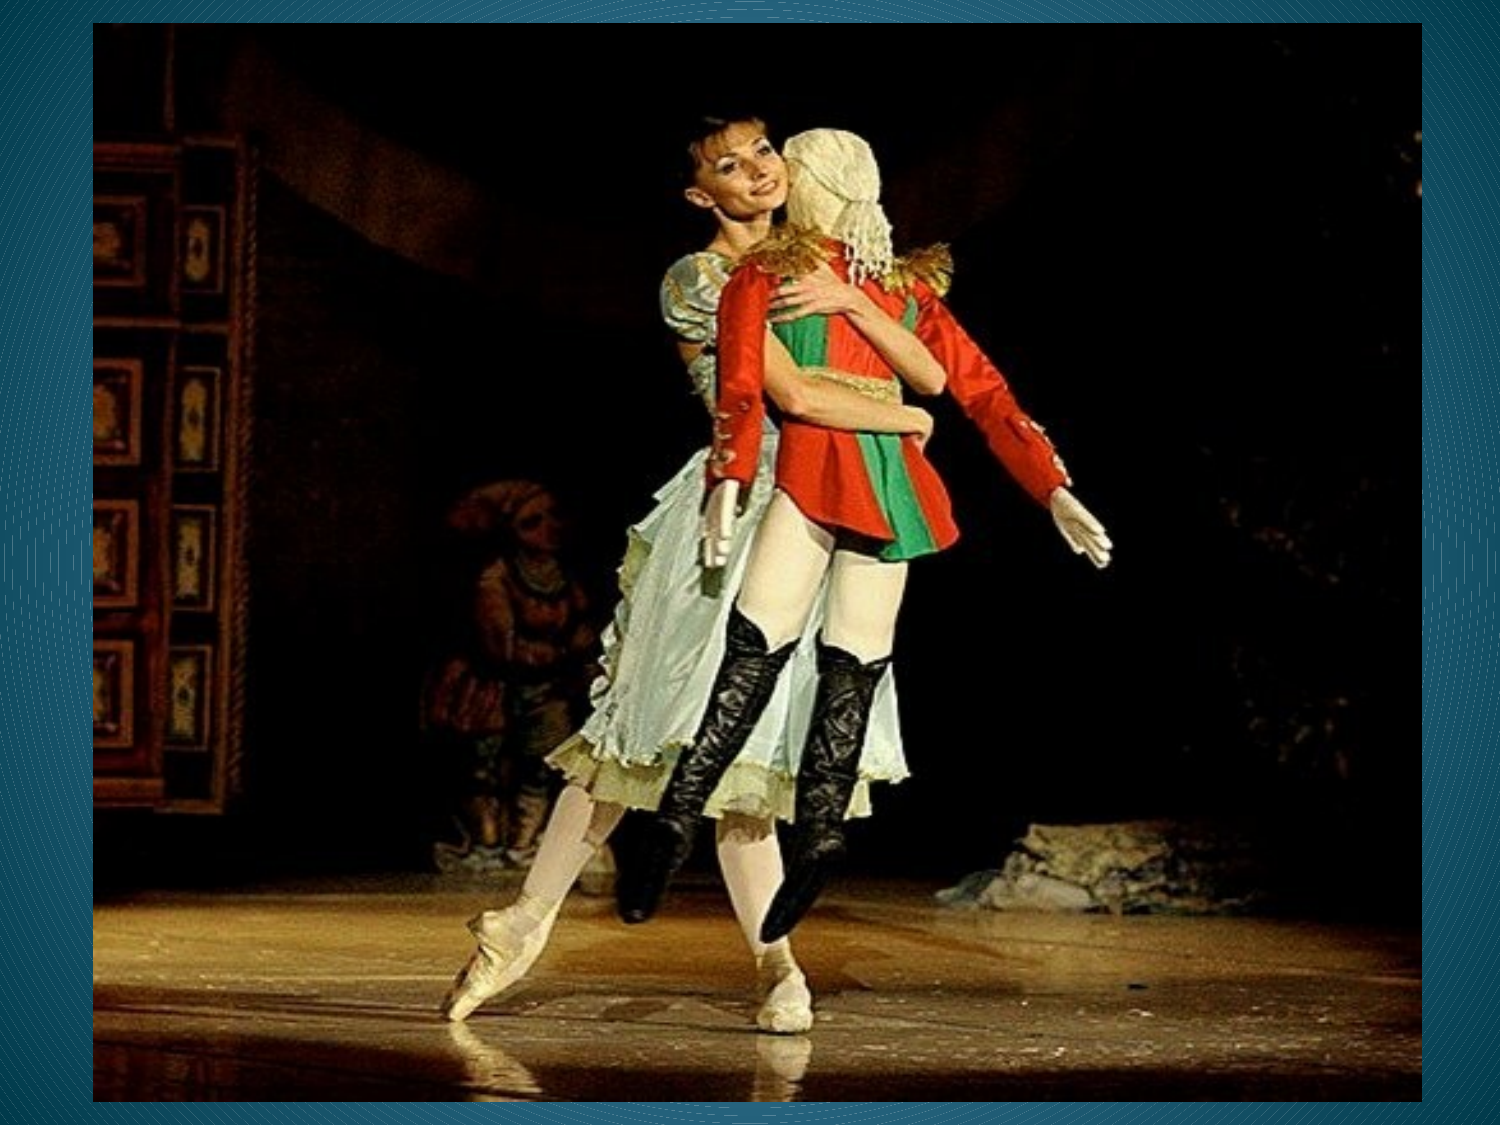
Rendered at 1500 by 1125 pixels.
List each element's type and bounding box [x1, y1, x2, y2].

picture [93, 20, 1428, 1111]
picture [87, 1101, 95, 1111]
